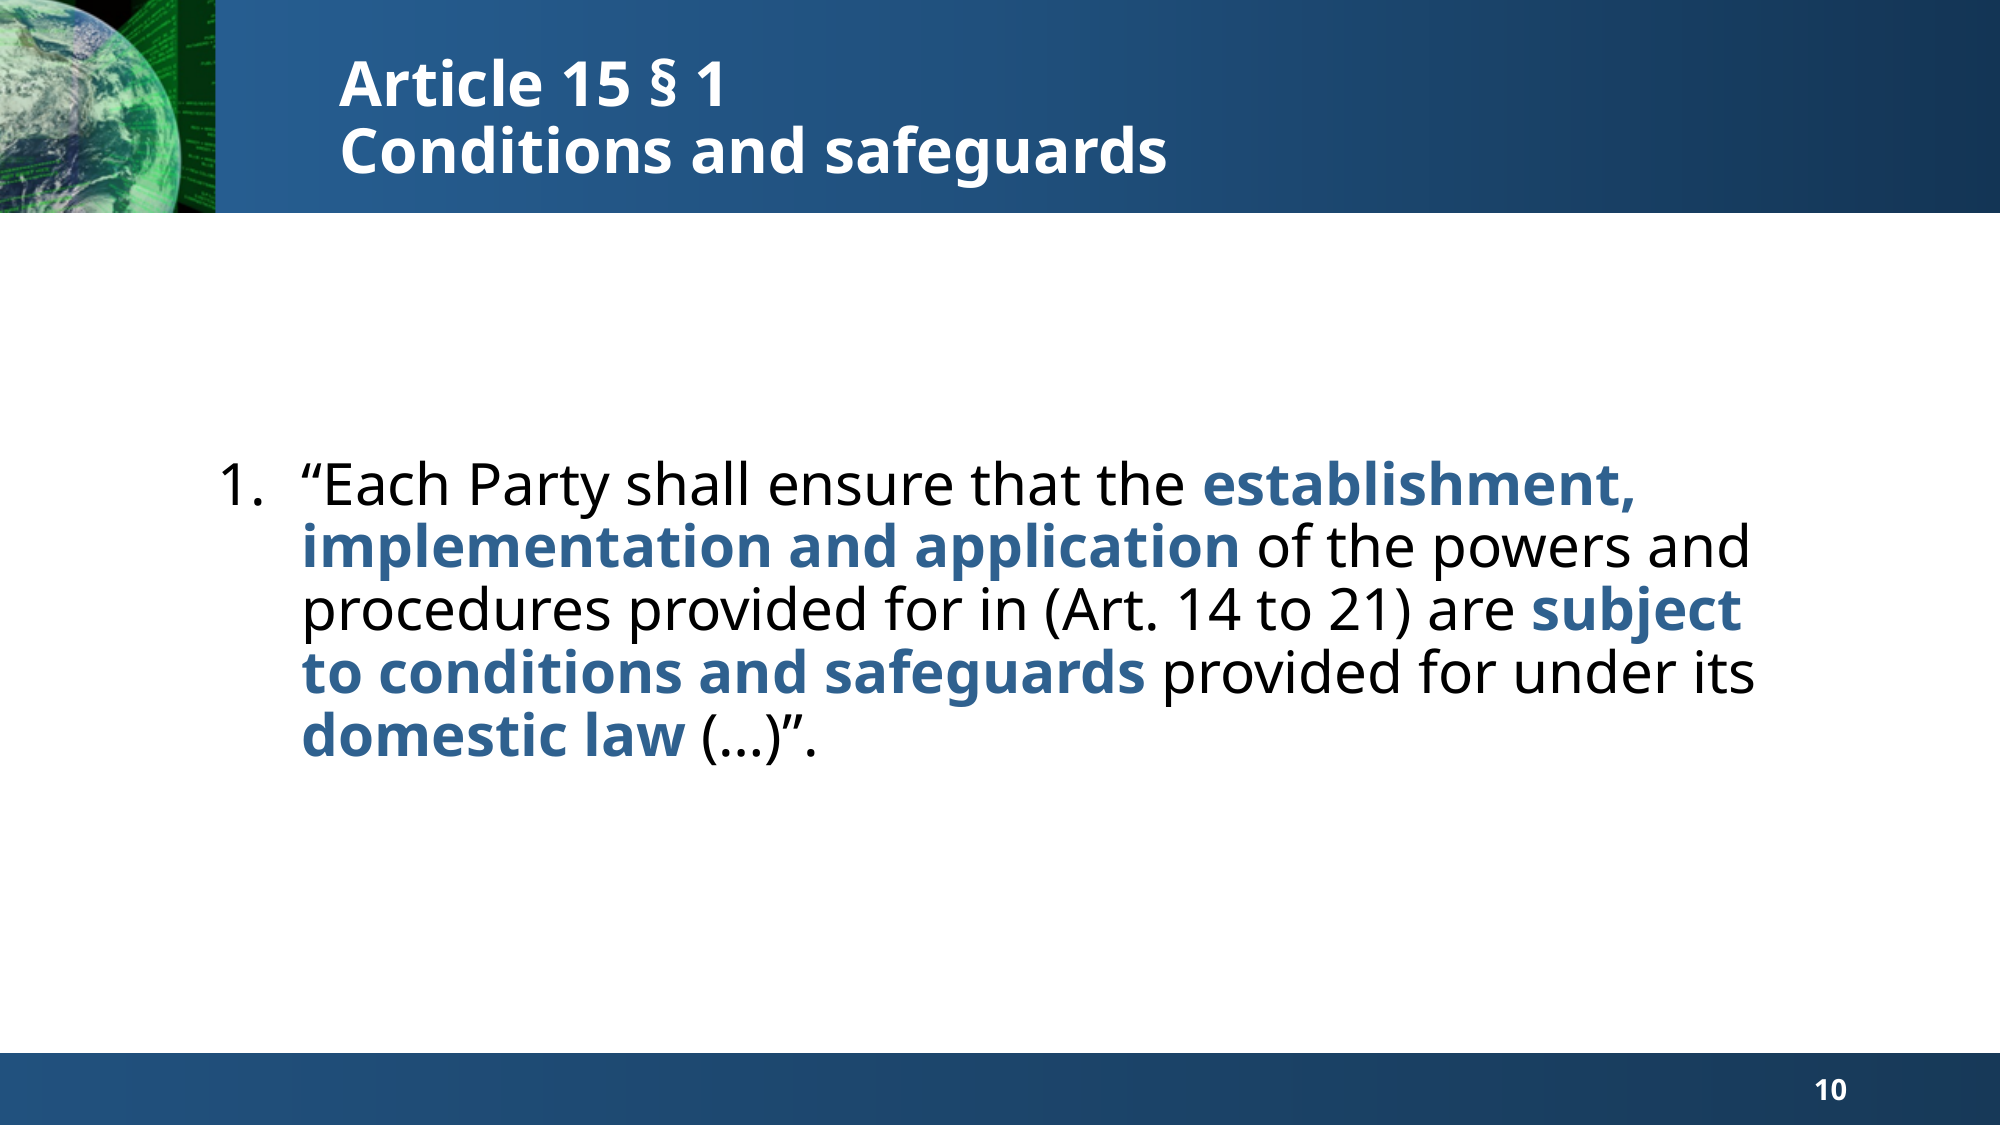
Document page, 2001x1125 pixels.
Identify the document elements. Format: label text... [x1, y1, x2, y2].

title Article 15 § 1 Conditions and safeguards [324, 45, 1675, 196]
picture [0, 0, 2000, 213]
list “Each Party shall ensure that the establishment, implementation and application of the powers and procedures provided for in (Art. 14 to 21) are subject to conditions and safeguards provided for under its domestic law (…)”. [202, 447, 1797, 836]
slide_number 10 [1412, 1061, 1863, 1121]
